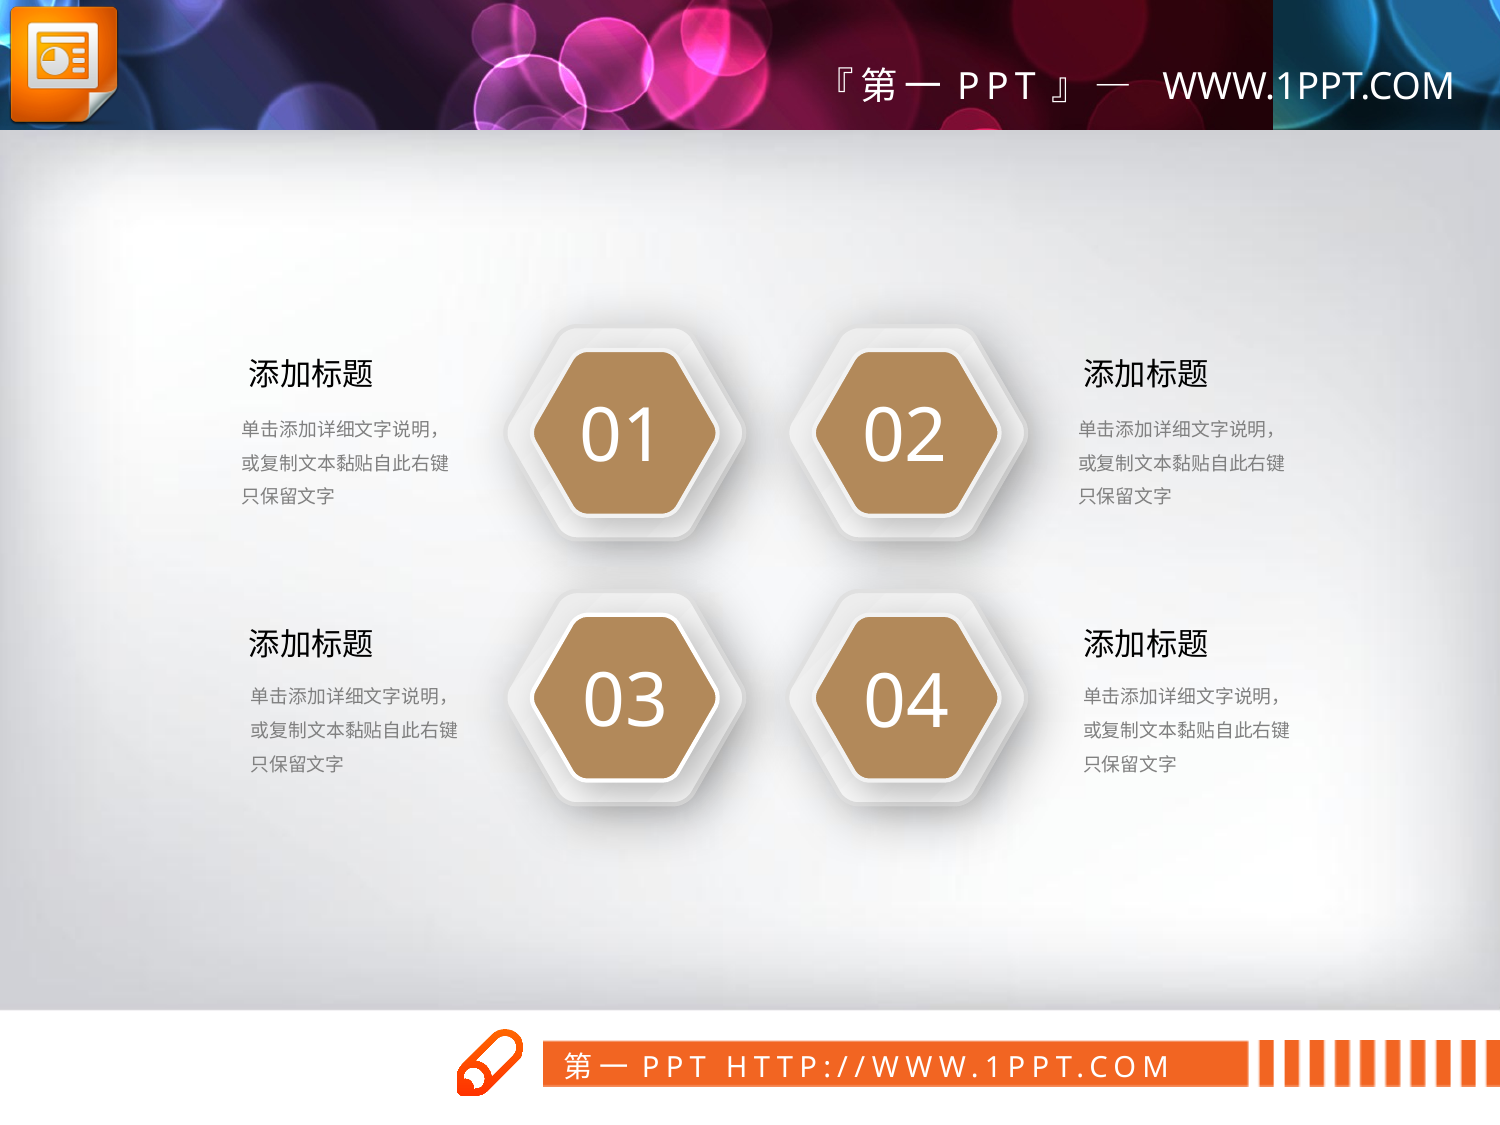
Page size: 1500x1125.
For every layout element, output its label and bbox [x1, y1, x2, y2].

text_box [226, 347, 464, 517]
text_box [1063, 347, 1301, 517]
picture [543, 1040, 1500, 1087]
text_box [786, 326, 1028, 540]
text_box [233, 616, 473, 784]
picture [0, 0, 1500, 1012]
text_box [786, 590, 1028, 805]
text_box [1068, 616, 1306, 784]
text_box [504, 326, 746, 540]
text_box [504, 590, 746, 805]
